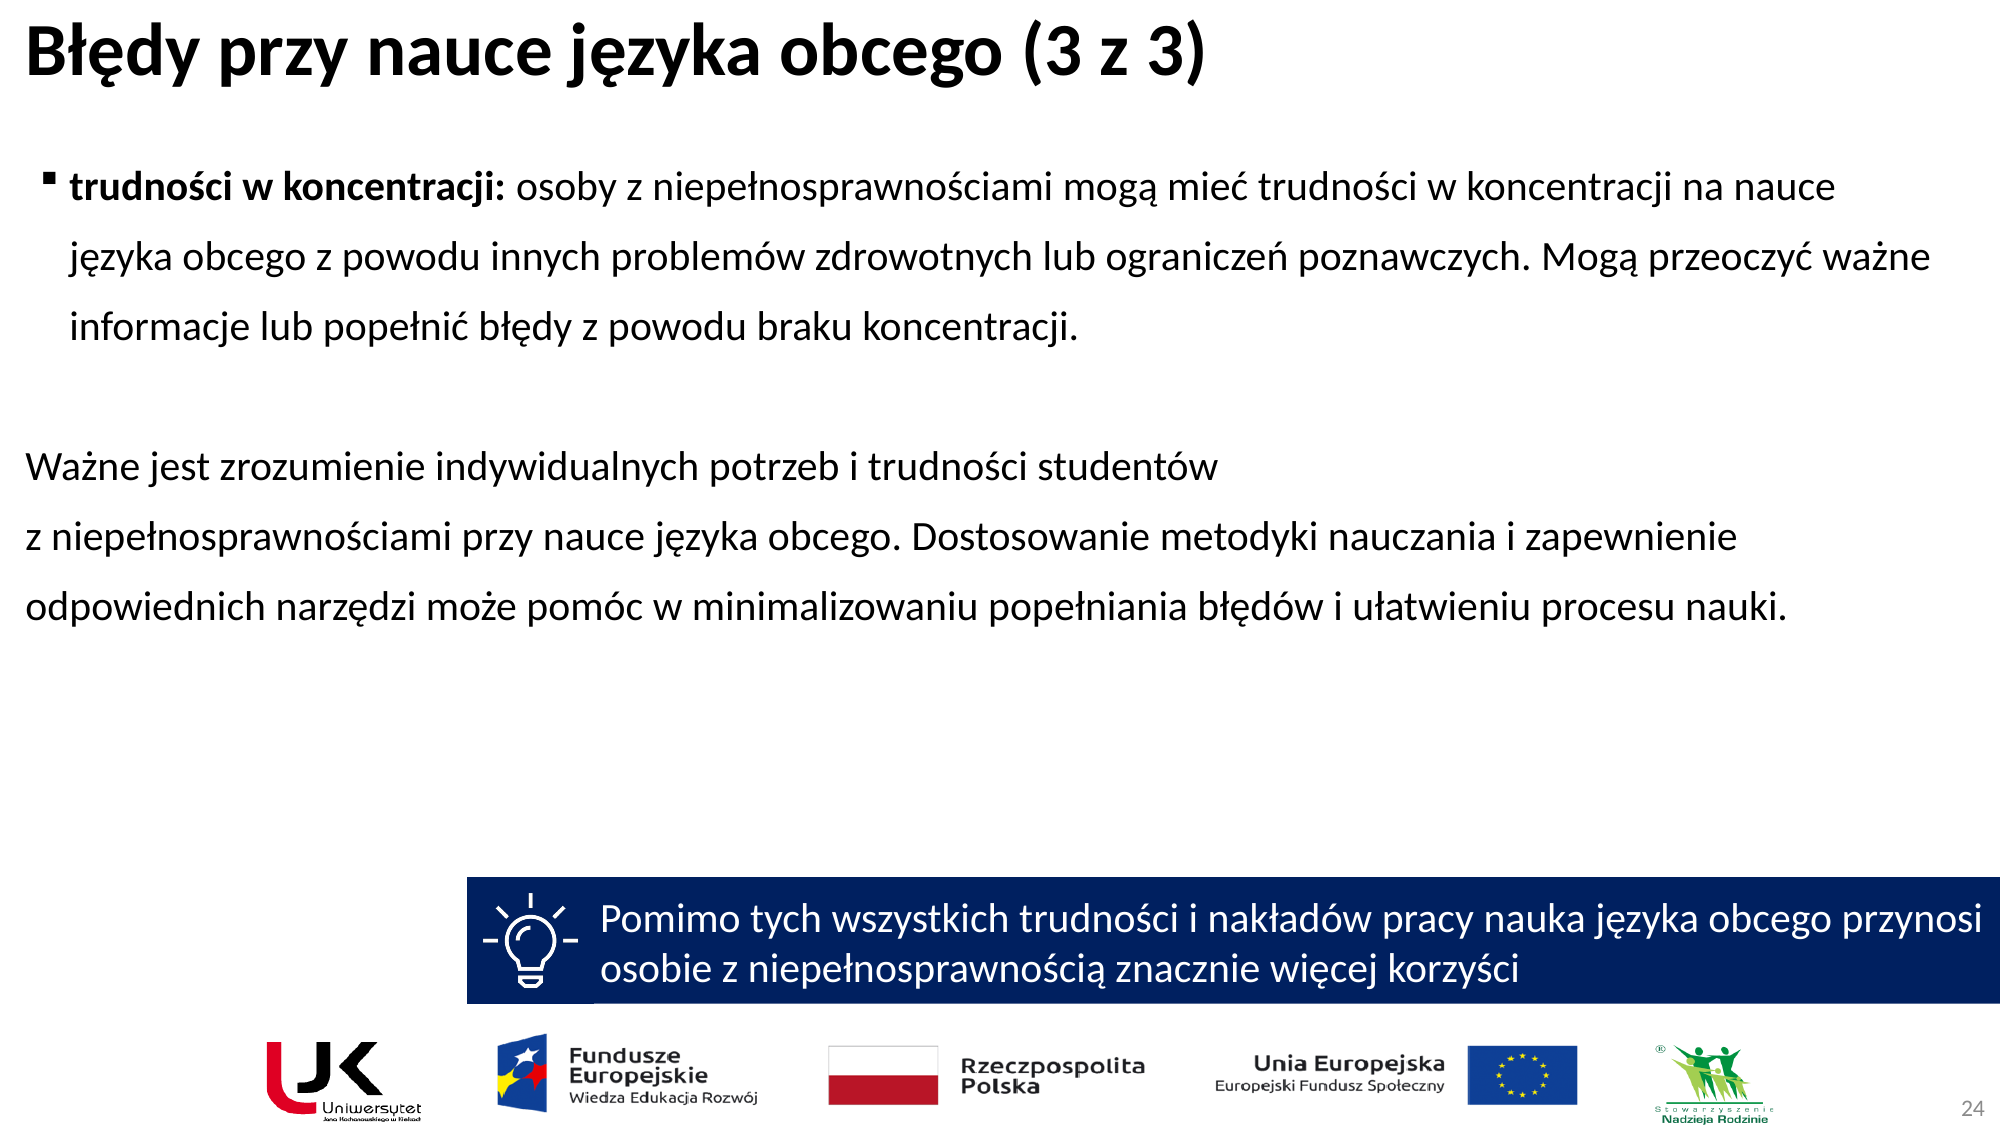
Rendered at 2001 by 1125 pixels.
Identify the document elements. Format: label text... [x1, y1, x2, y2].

slide_number 24 [1832, 1089, 2000, 1125]
title Błędy przy nauce języka obcego (3 z 3) [25, 0, 1508, 127]
picture [1655, 1044, 1774, 1125]
picture [463, 1004, 1613, 1125]
text_box Pomimo tych wszystkich trudności i nakładów pracy nauka języka obcego przynosi osobie z niepełnosprawnością znacznie więcej korzyści [466, 876, 2000, 1005]
text_box trudności w koncentracji: osoby z niepełnosprawnościami mogą mieć trudności w koncentracji na nauce języka obcego z powodu innych problemów zdrowotnych lub ograniczeń poznawczych. Mogą przeoczyć ważne informacje lub popełnić błędy z powodu braku koncentracji. Ważne jest zrozumienie indywidualnych potrzeb i trudności studentów z niepełnosprawnościami przy nauce języka obcego. Dostosowanie metodyki nauczania i zapewnienie odpowiednich narzędzi może pomóc w minimalizowaniu popełniania błędów i ułatwieniu procesu nauki. [25, 139, 1938, 696]
picture [467, 876, 594, 1004]
picture [266, 1042, 421, 1122]
